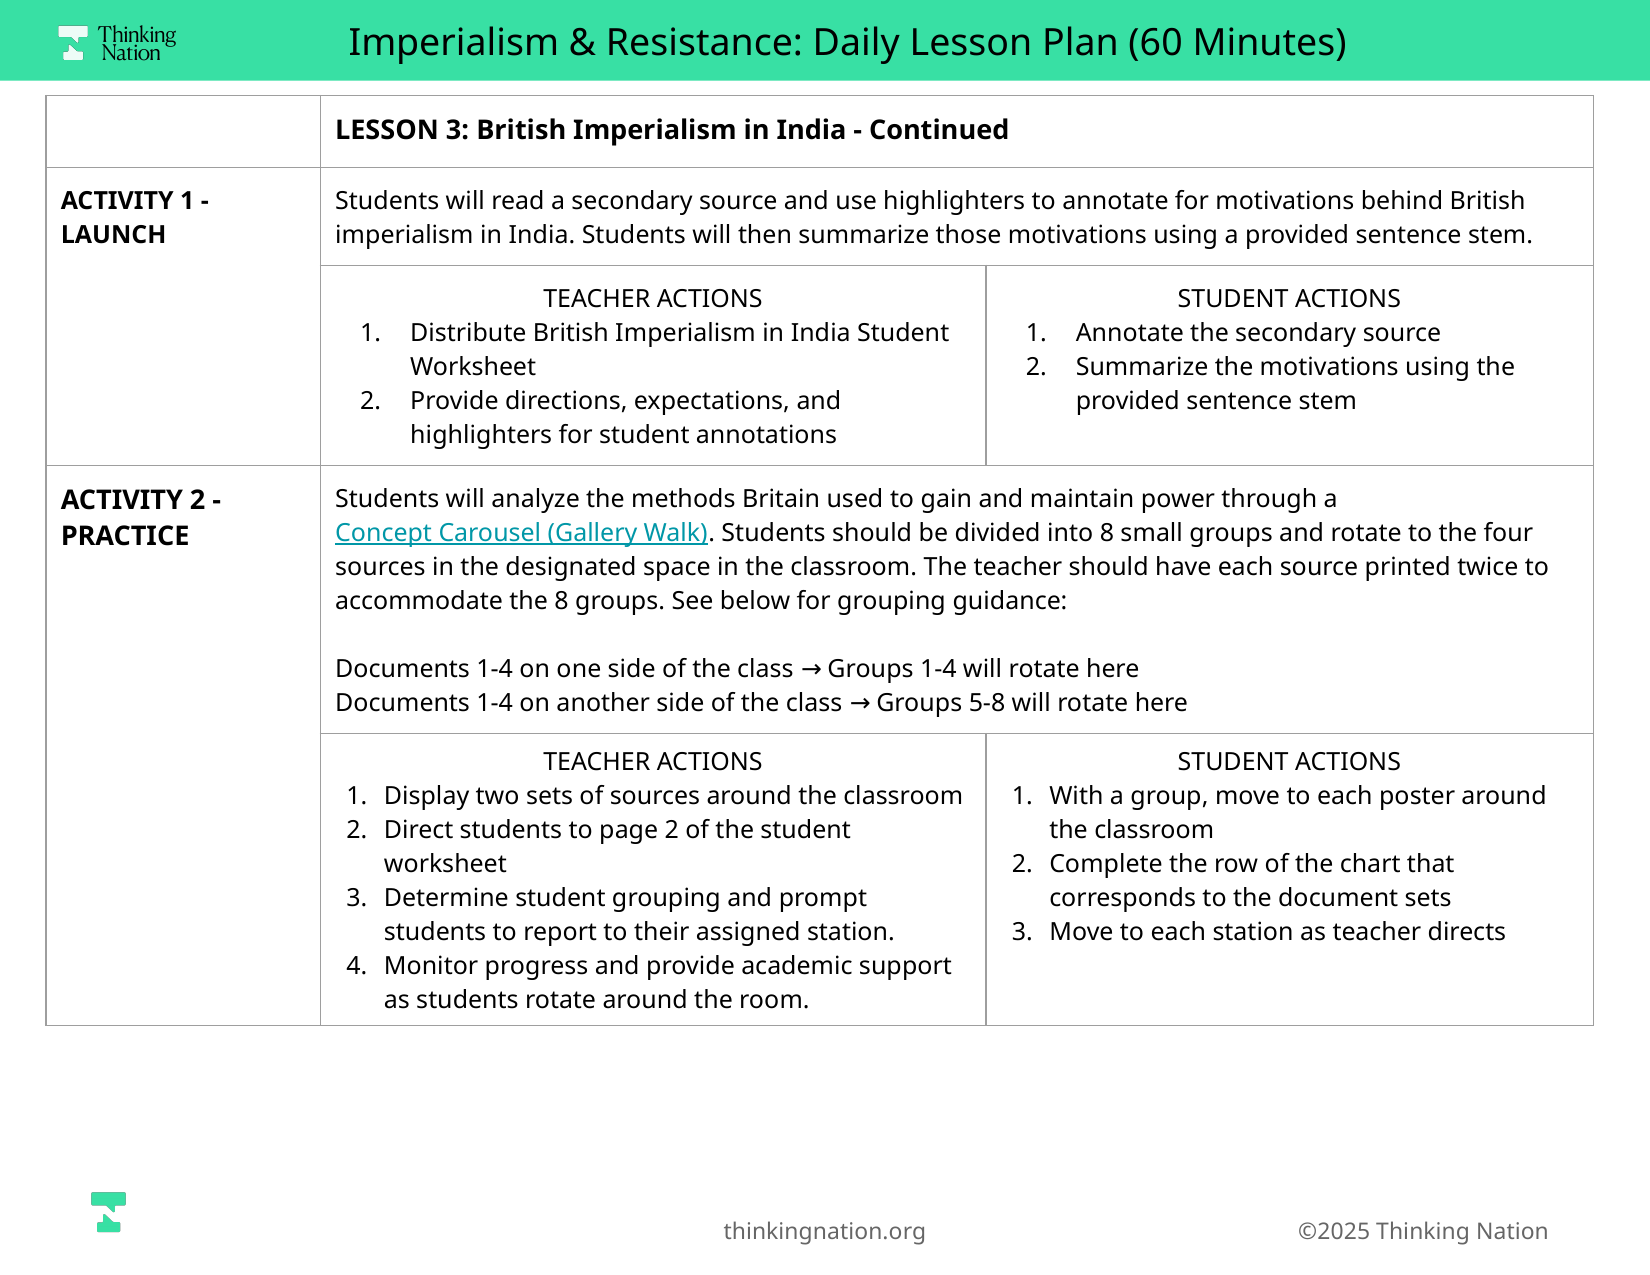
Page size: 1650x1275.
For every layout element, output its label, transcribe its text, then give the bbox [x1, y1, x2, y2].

text_box Imperialism & Resistance: Daily Lesson Plan (60 Minutes) [0, 0, 1650, 81]
picture [80, 1184, 136, 1240]
table_cell TEACHER ACTIONS Display two sets of sources around the classroom Direct students to page 2 of the student worksheet Determine student grouping and prompt students to report to their assigned station. Monitor progress and provide academic support as students rotate around the room. [321, 734, 985, 1025]
picture [45, 14, 180, 85]
table_cell STUDENT ACTIONS Annotate the secondary source Summarize the motivations using the provided sentence stem [987, 266, 1593, 465]
table_cell Students will analyze the methods Britain used to gain and maintain power through a Concept Carousel (Gallery Walk). Students should be divided into 8 small groups and rotate to the four sources in the designated space in the classroom. The teacher should have each source printed twice to accommodate the 8 groups. See below for grouping guidance: Documents 1-4 on one side of the class → Groups 1-4 will rotate here Documents 1-4 on another side of the class → Groups 5-8 will rotate here [321, 466, 1593, 733]
text_box ©2025 Thinking Nation [1174, 1200, 1566, 1240]
table_cell STUDENT ACTIONS With a group, move to each poster around the classroom Complete the row of the chart that corresponds to the document sets Move to each station as teacher directs [987, 734, 1593, 1025]
table_cell Students will read a secondary source and use highlighters to annotate for motivations behind British imperialism in India. Students will then summarize those motivations using a provided sentence stem. [321, 168, 1593, 265]
table_header [47, 96, 320, 167]
text_box thinkingnation.org [629, 1200, 1021, 1240]
table_header LESSON 3: British Imperialism in India - Continued [321, 96, 1593, 167]
table_cell ACTIVITY 1 - LAUNCH [47, 168, 320, 465]
table_cell ACTIVITY 2 - PRACTICE [47, 466, 320, 1025]
table_cell TEACHER ACTIONS Distribute British Imperialism in India Student Worksheet Provide directions, expectations, and highlighters for student annotations [321, 266, 985, 465]
